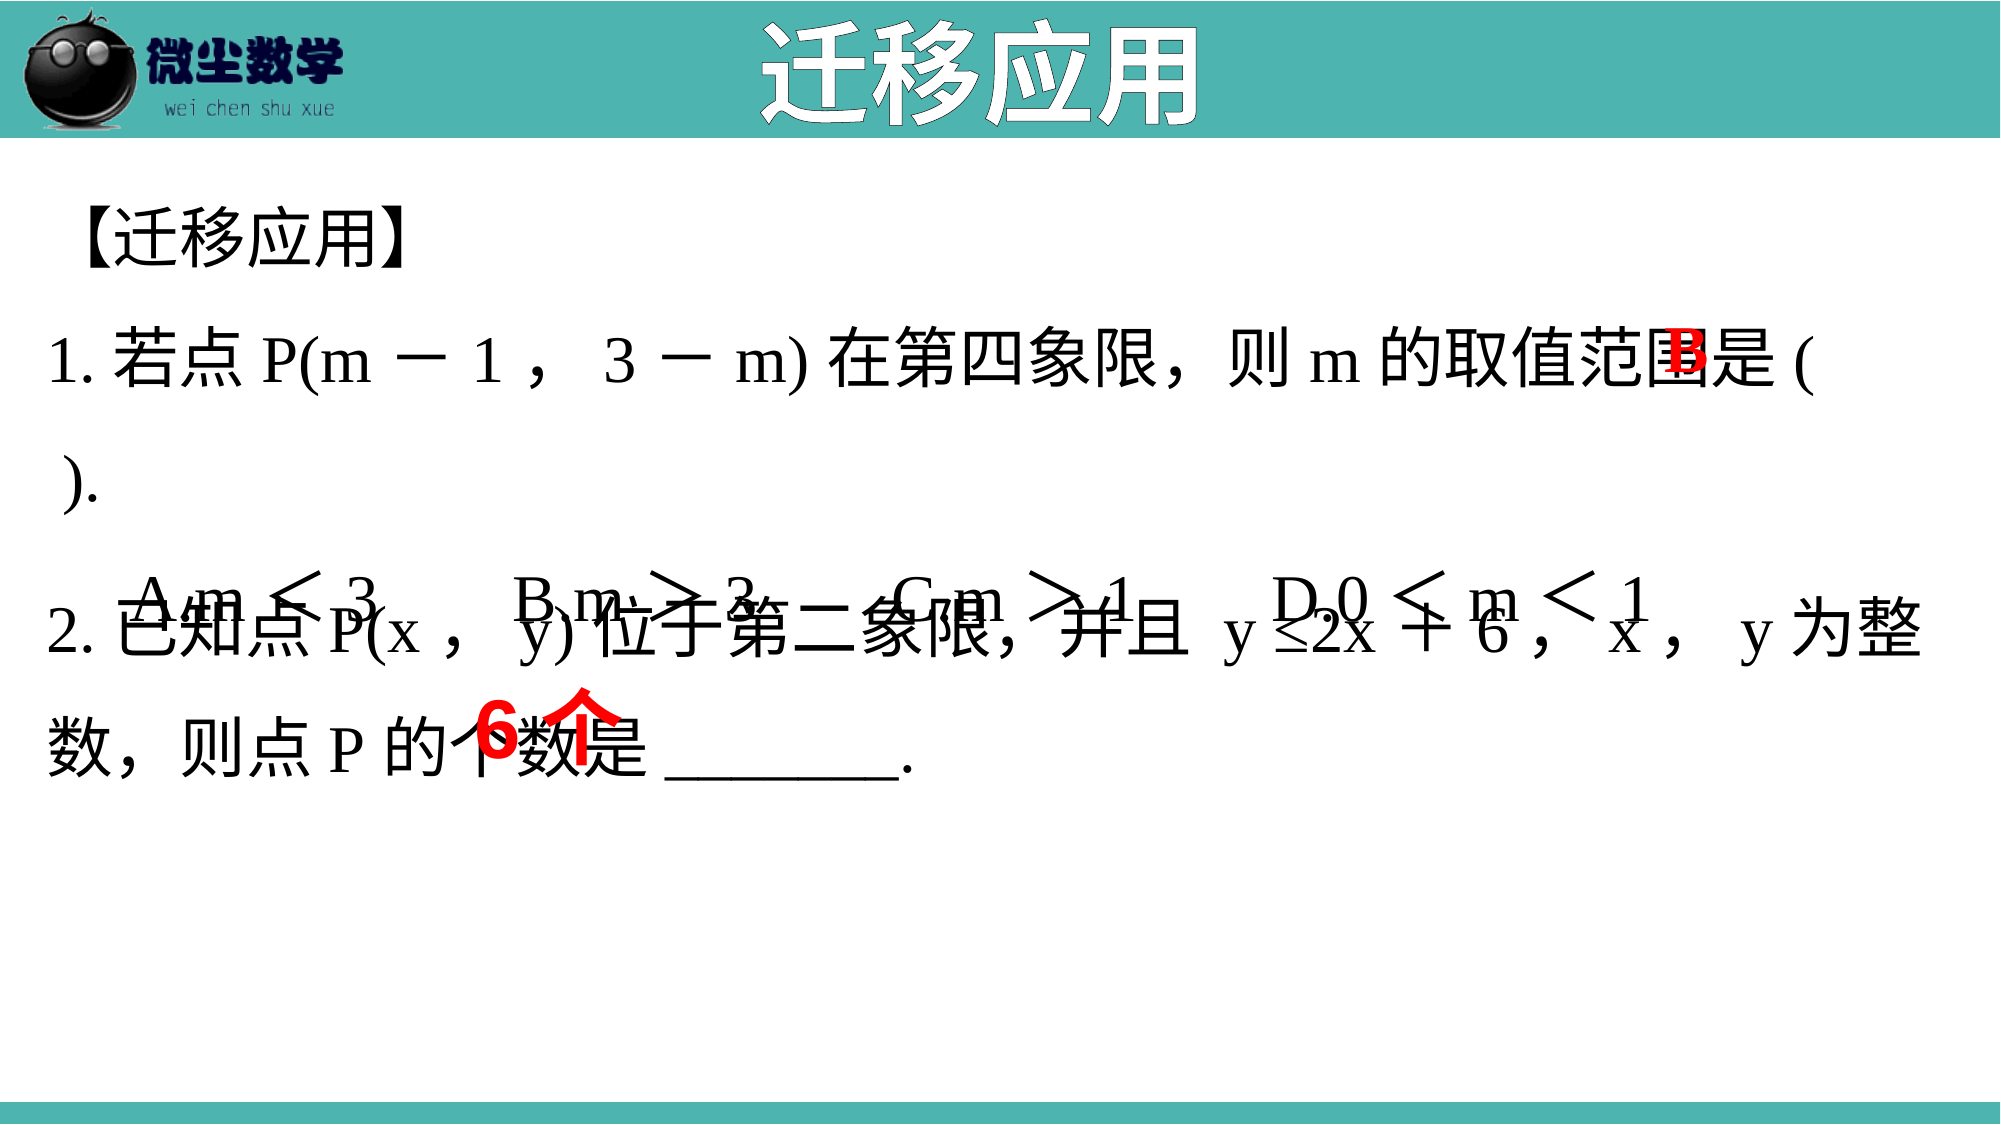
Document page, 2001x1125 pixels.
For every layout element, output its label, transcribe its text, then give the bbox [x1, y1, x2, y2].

text_box B [1650, 298, 1725, 394]
text_box 6个 [459, 668, 639, 783]
picture [0, 1, 2001, 1124]
text_box 迁移应用 [742, 0, 1223, 146]
text_box 【迁移应用】 1.若点P(m－1，3－m)在第四象限，则m的取值范围是( ). A.m＜3 B.m＞3 C.m＞1 D.0＜m＜1 [31, 148, 1945, 538]
text_box 2.已知点P(x，y)位于第二象限，并且 y ≤2x＋6，x，y为整数，则点P的个数是_______. [31, 538, 1945, 794]
